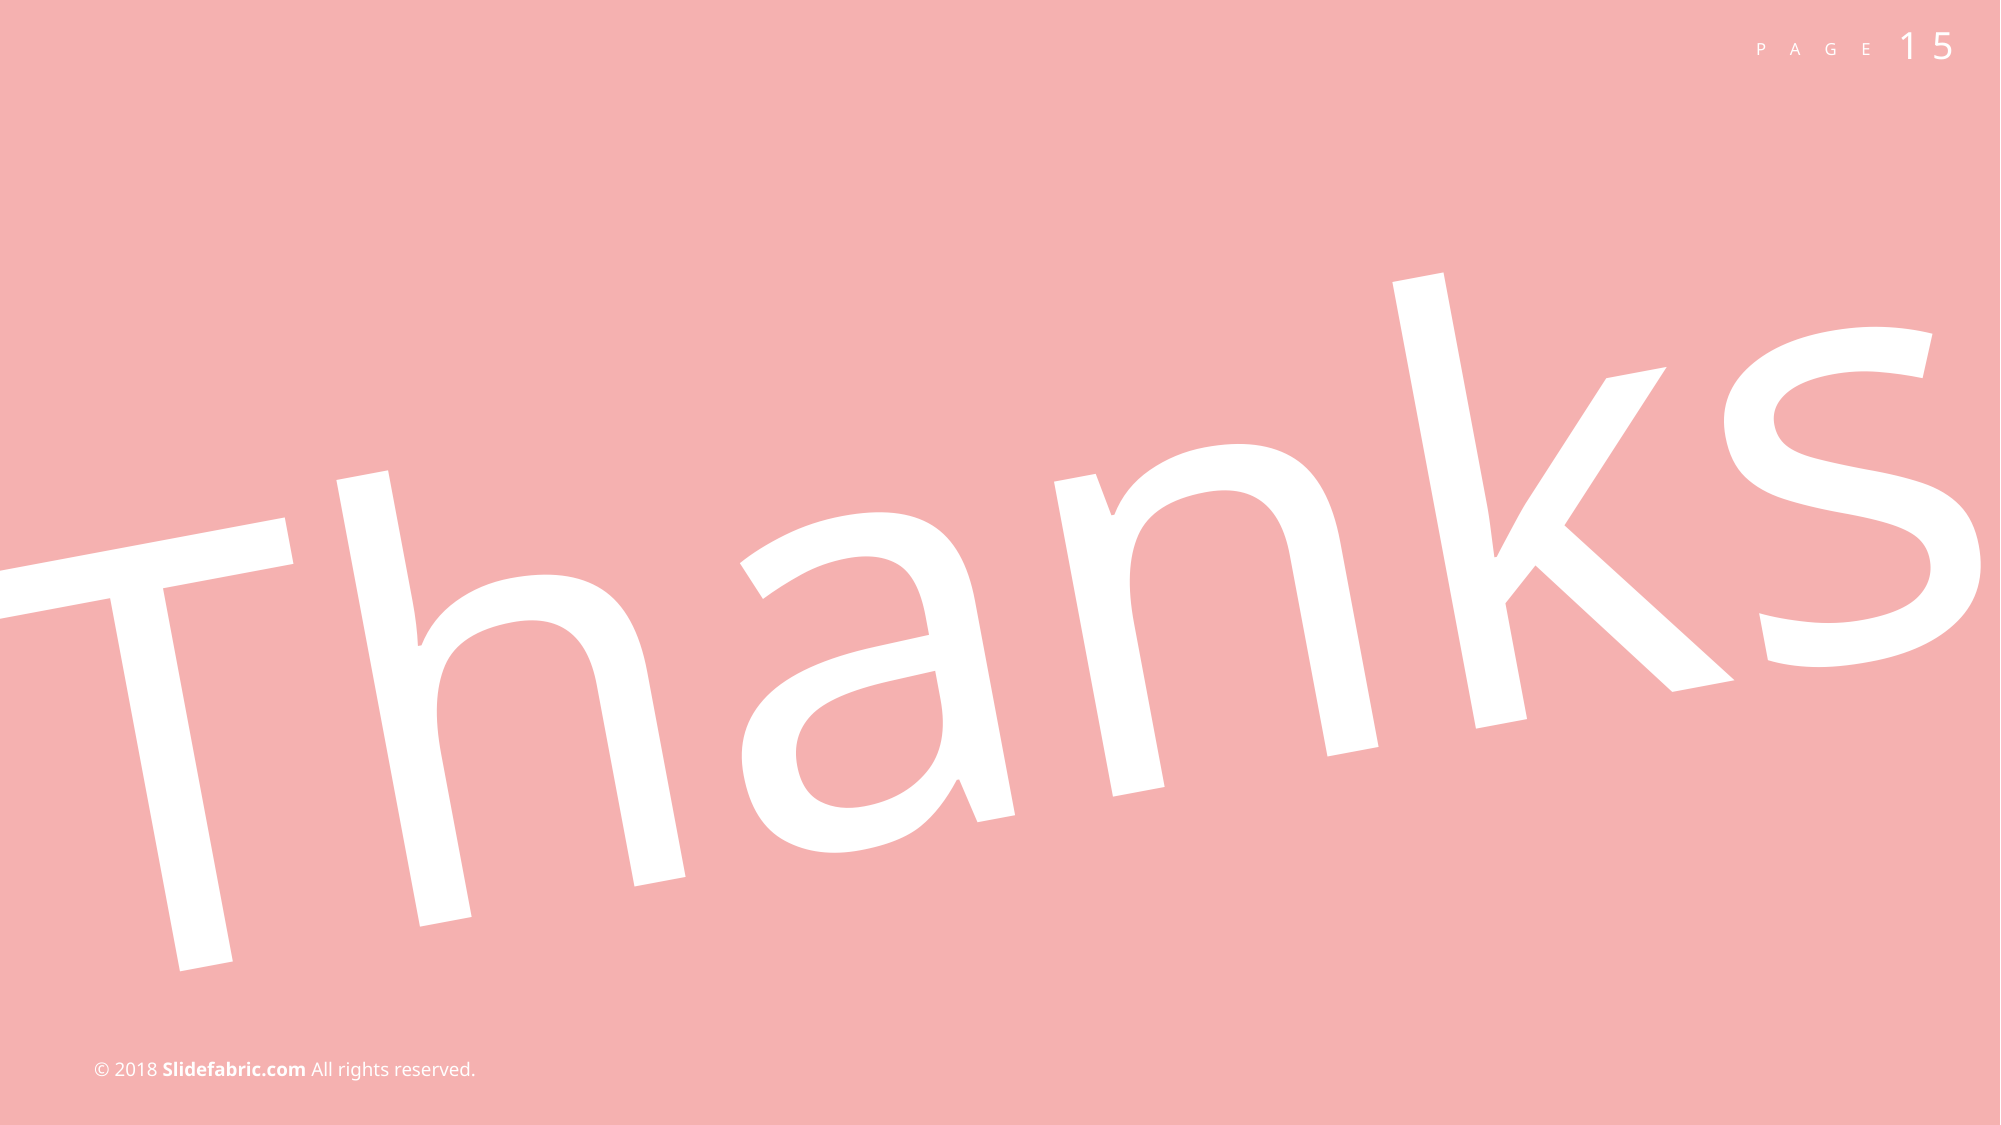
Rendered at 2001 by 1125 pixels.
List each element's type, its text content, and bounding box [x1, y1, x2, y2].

text_box Thanks [0, 29, 2000, 1125]
